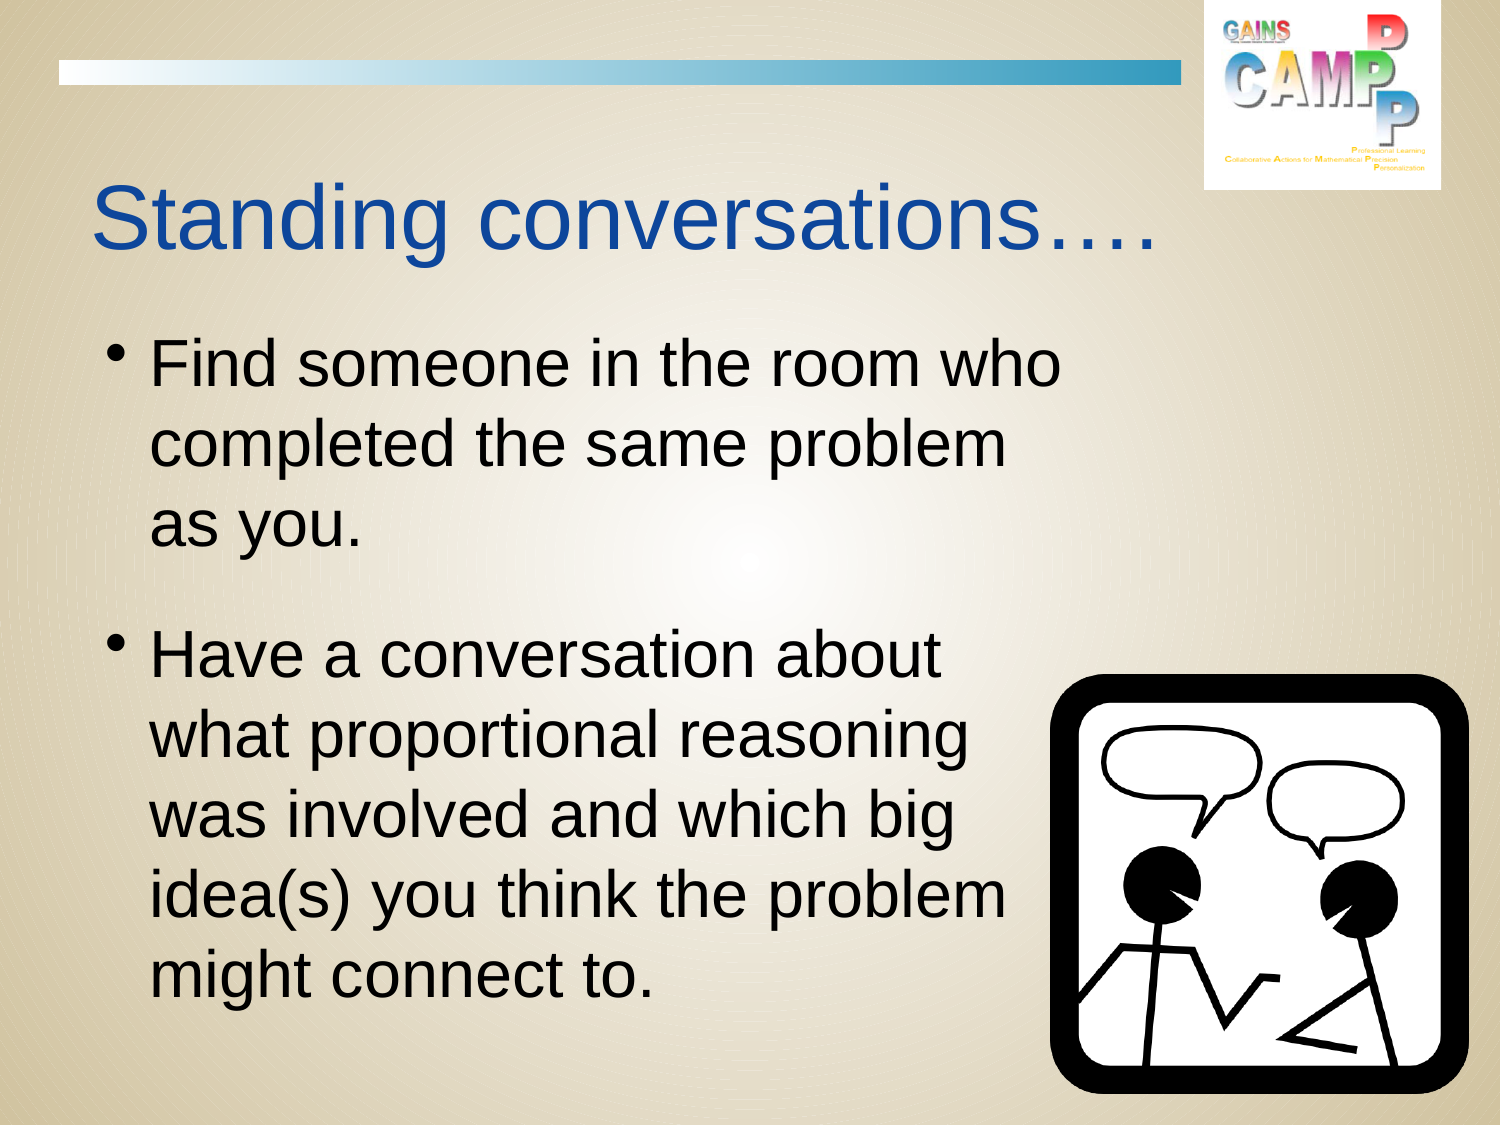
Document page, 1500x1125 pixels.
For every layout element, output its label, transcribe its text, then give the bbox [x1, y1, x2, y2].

list Find someone in the room who completed the same problem as you. Have a conversation about what proportional reasoning was involved and which big idea(s) you think the problem might connect to. [87, 312, 1101, 1006]
title Standing conversations…. [74, 124, 1426, 301]
picture [1204, 0, 1442, 190]
picture [1049, 674, 1469, 1094]
